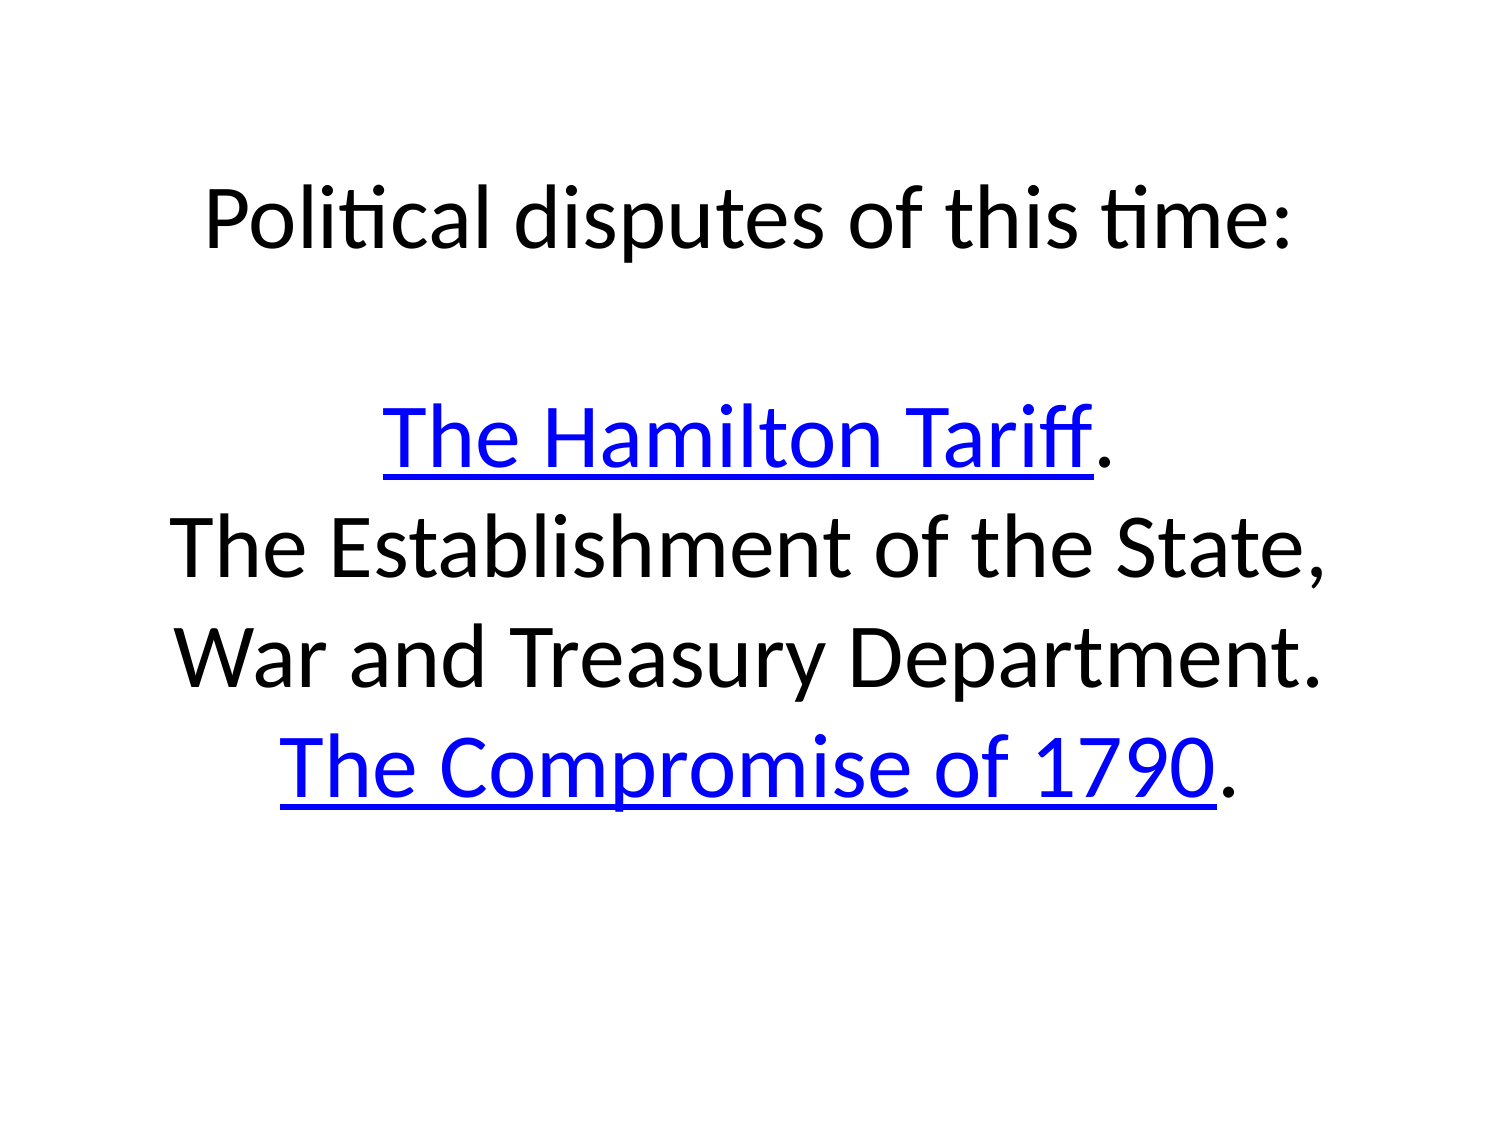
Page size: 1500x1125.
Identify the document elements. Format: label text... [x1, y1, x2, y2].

title Political disputes of this time: The Hamilton Tariff. The Establishment of the State, War and Treasury Department. The Compromise of 1790. [74, 44, 1426, 1038]
